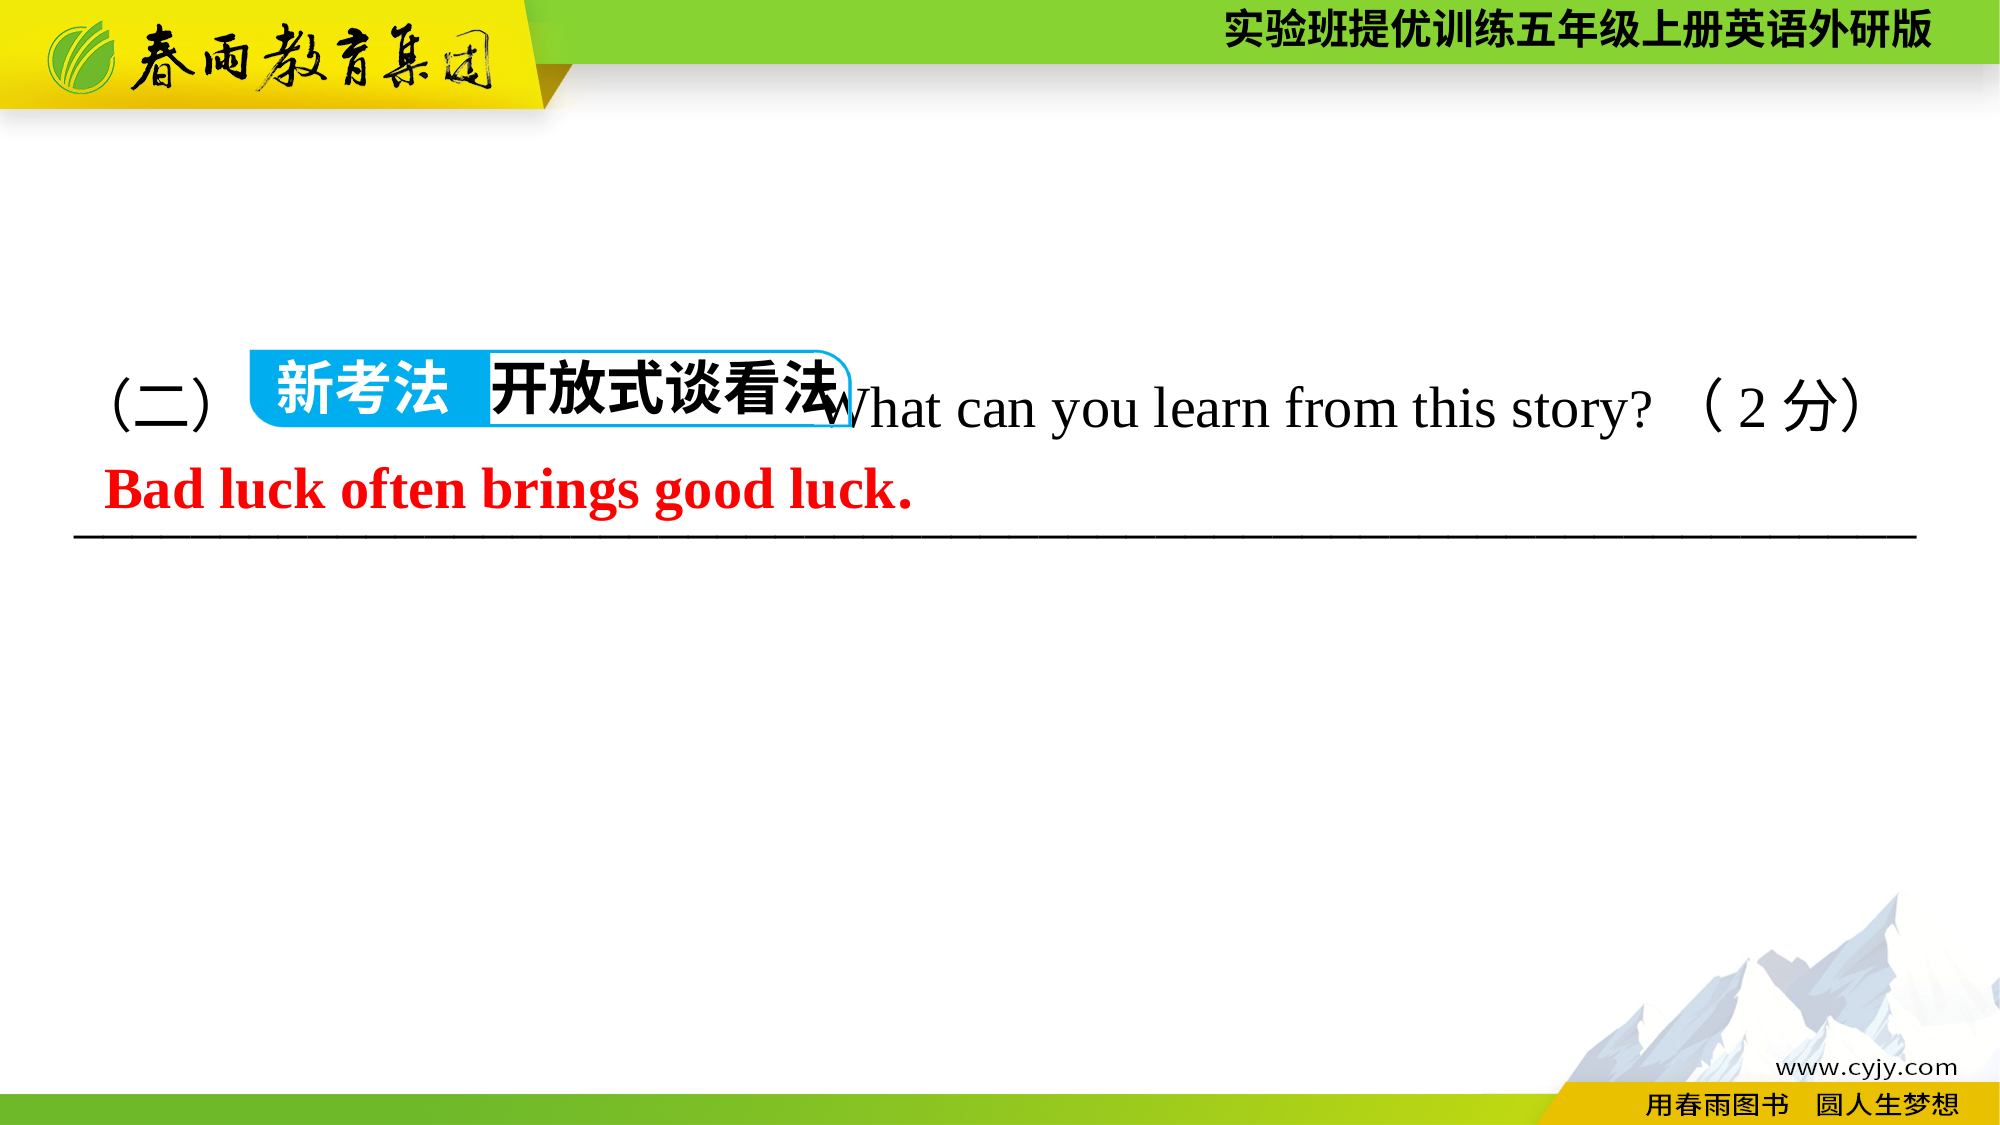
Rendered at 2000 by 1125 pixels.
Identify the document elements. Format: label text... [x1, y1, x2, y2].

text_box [243, 343, 862, 431]
text_box Bad luck often brings good luck. [89, 443, 929, 529]
picture [0, 0, 2000, 1125]
text_box （二） What can you learn from this story?（2分） _______________________________________________________________ [59, 326, 1944, 552]
